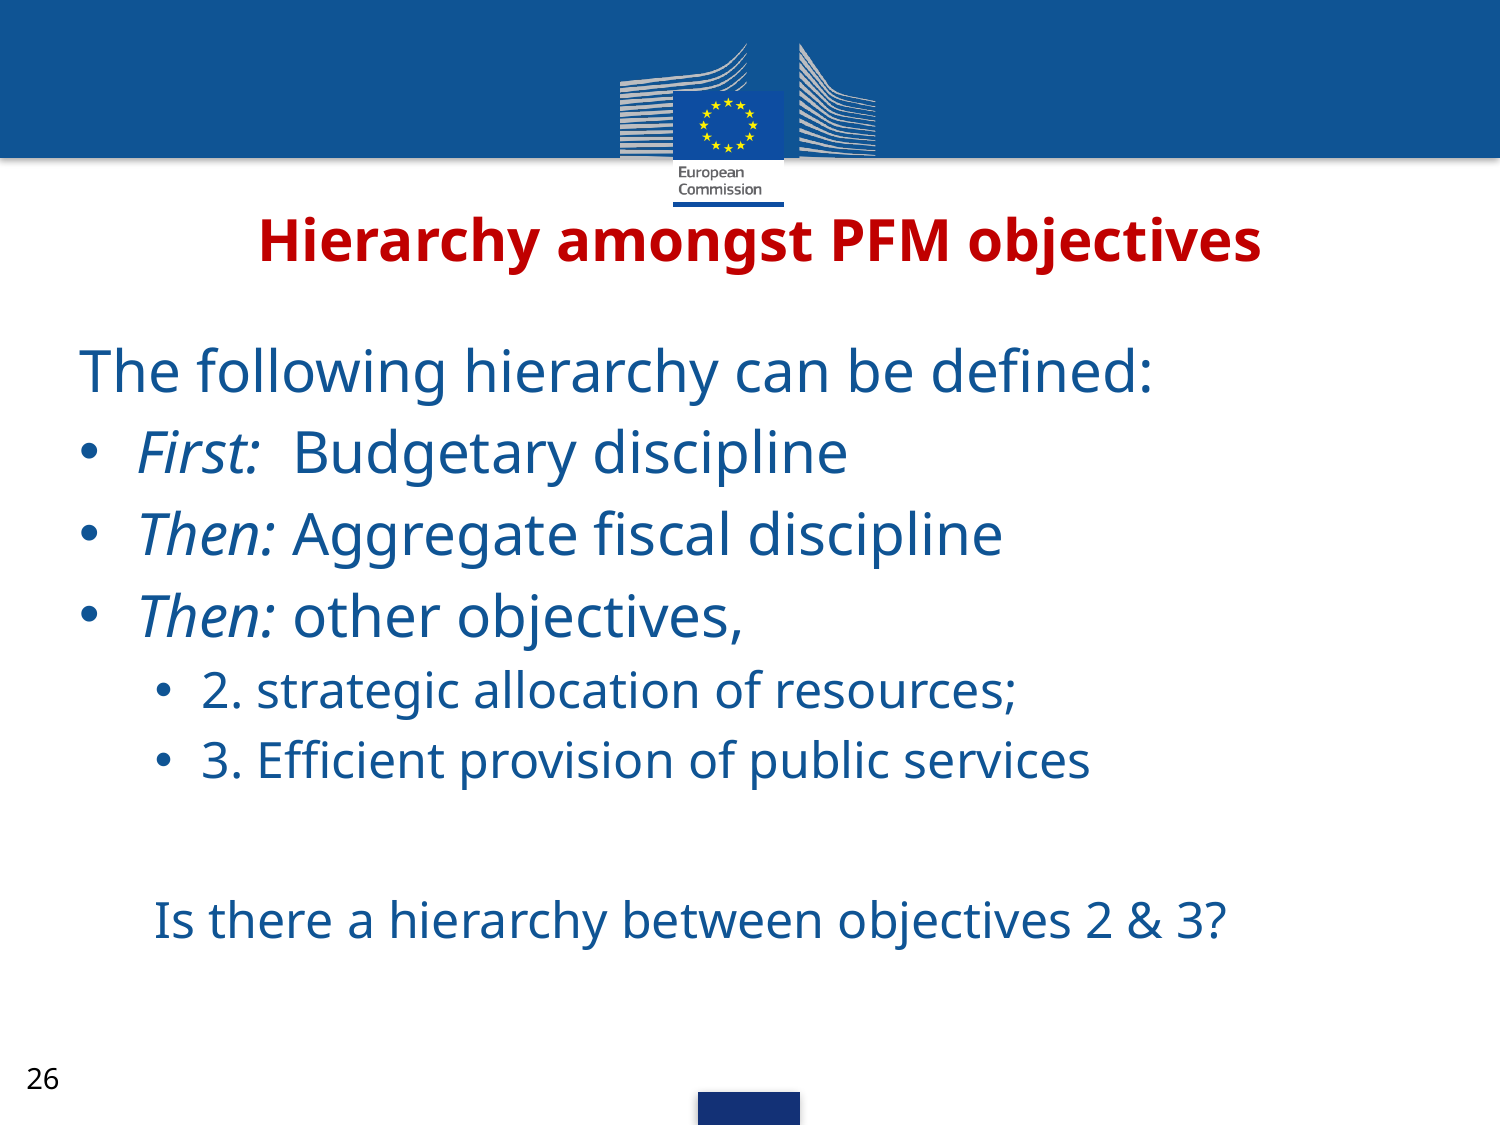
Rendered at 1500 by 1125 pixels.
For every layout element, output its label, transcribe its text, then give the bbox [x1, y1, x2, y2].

slide_number 26 [10, 1028, 362, 1104]
list The following hierarchy can be defined: First: Budgetary discipline Then: Aggregate fiscal discipline Then: other objectives, 2. strategic allocation of resources; 3. Efficient provision of public services Is there a hierarchy between objectives 2 & 3? [64, 326, 1459, 976]
title Hierarchy amongst PFM objectives [64, 160, 1471, 315]
